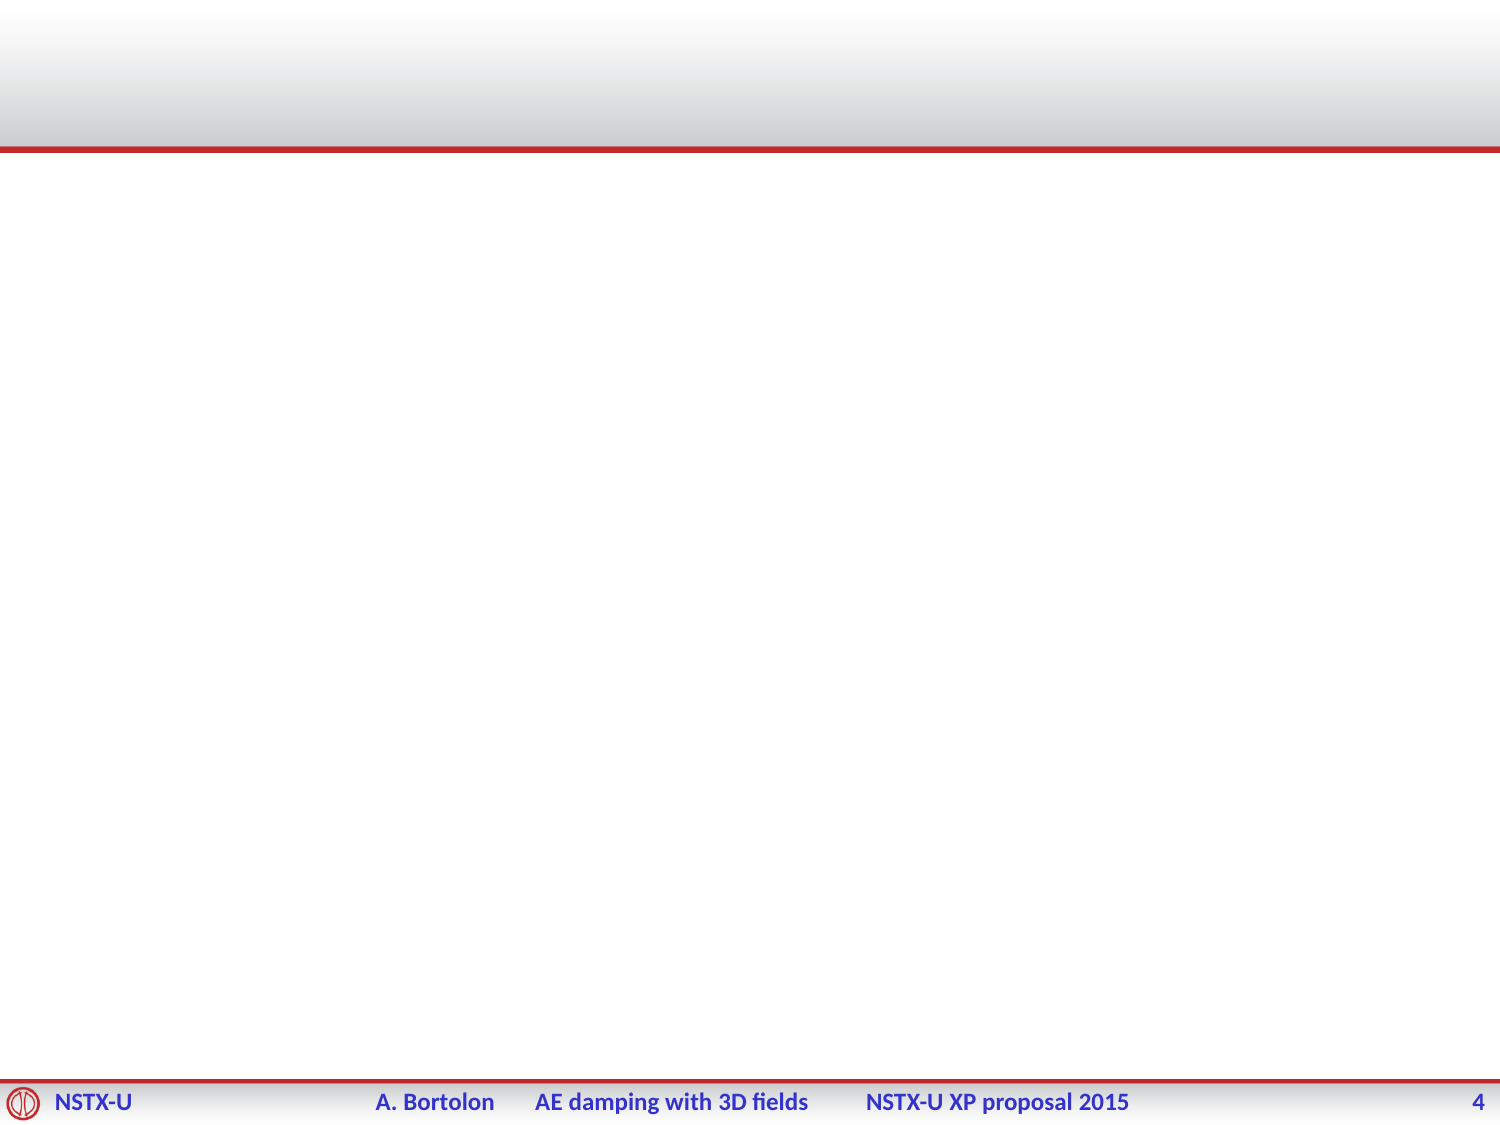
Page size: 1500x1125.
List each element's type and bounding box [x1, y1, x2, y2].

picture [0, 1079, 1500, 1125]
